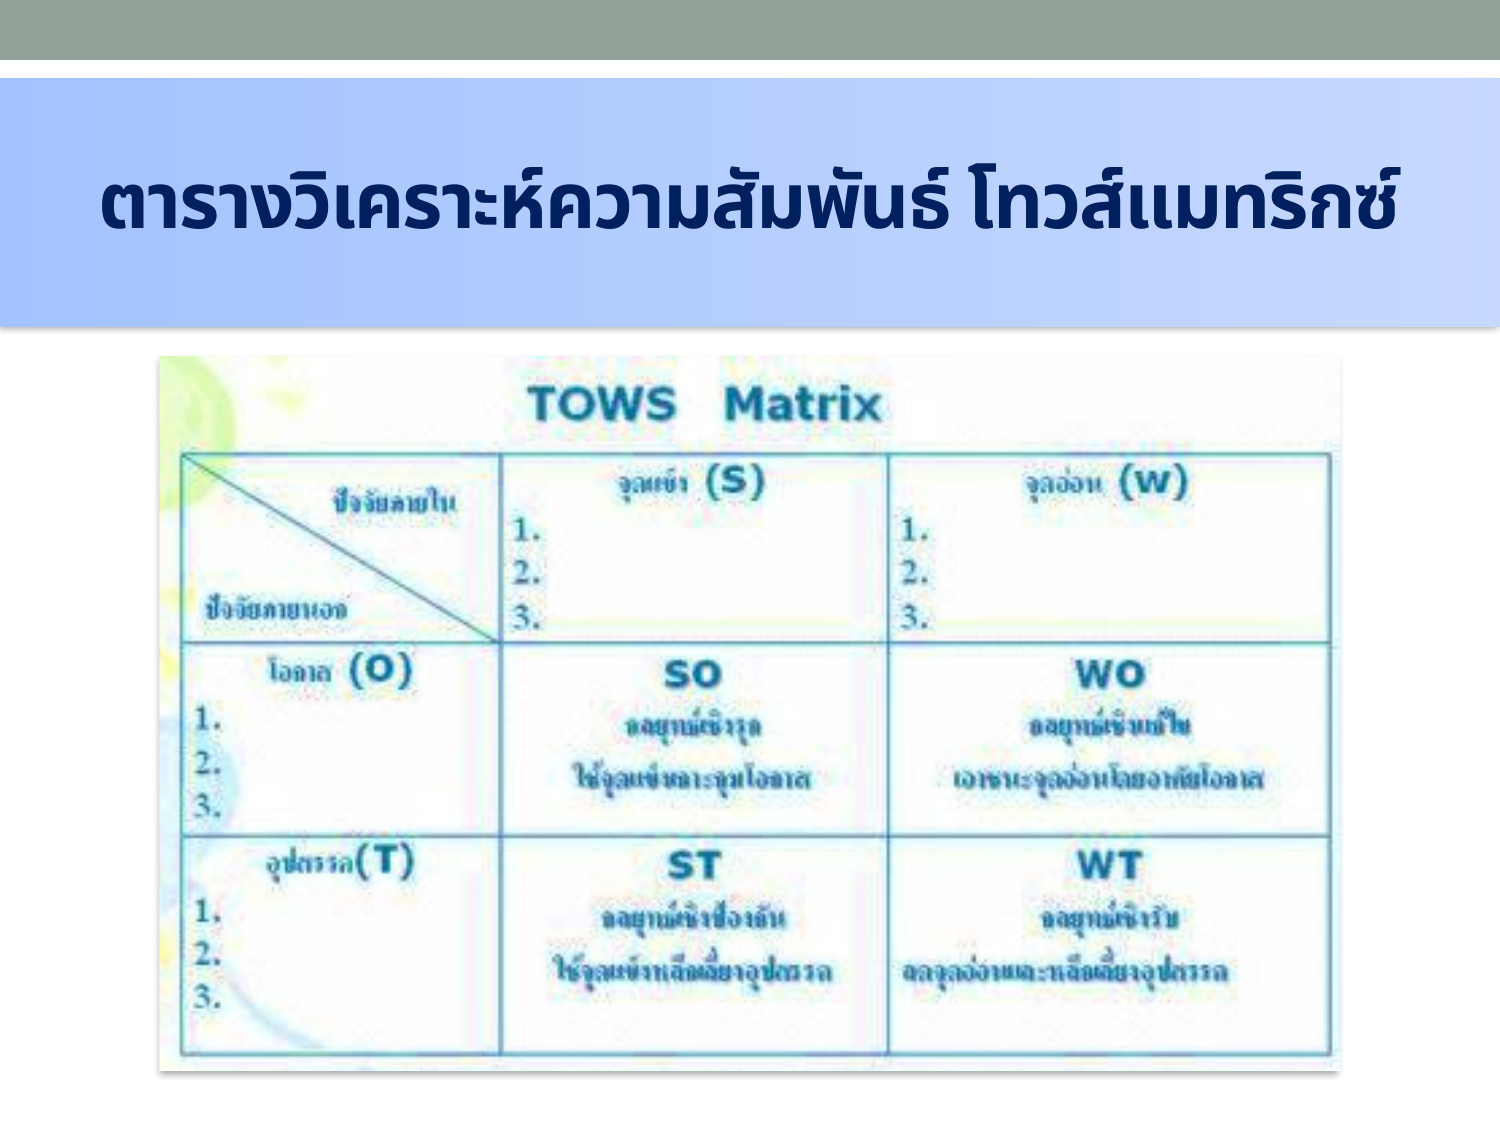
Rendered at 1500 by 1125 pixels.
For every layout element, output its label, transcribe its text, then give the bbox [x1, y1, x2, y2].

title ตารางวิเคราะห์ความสัมพันธ์ โทวส์แมทริกซ์ [75, 116, 1425, 279]
text_box [0, 76, 1500, 328]
picture [159, 356, 1341, 1071]
